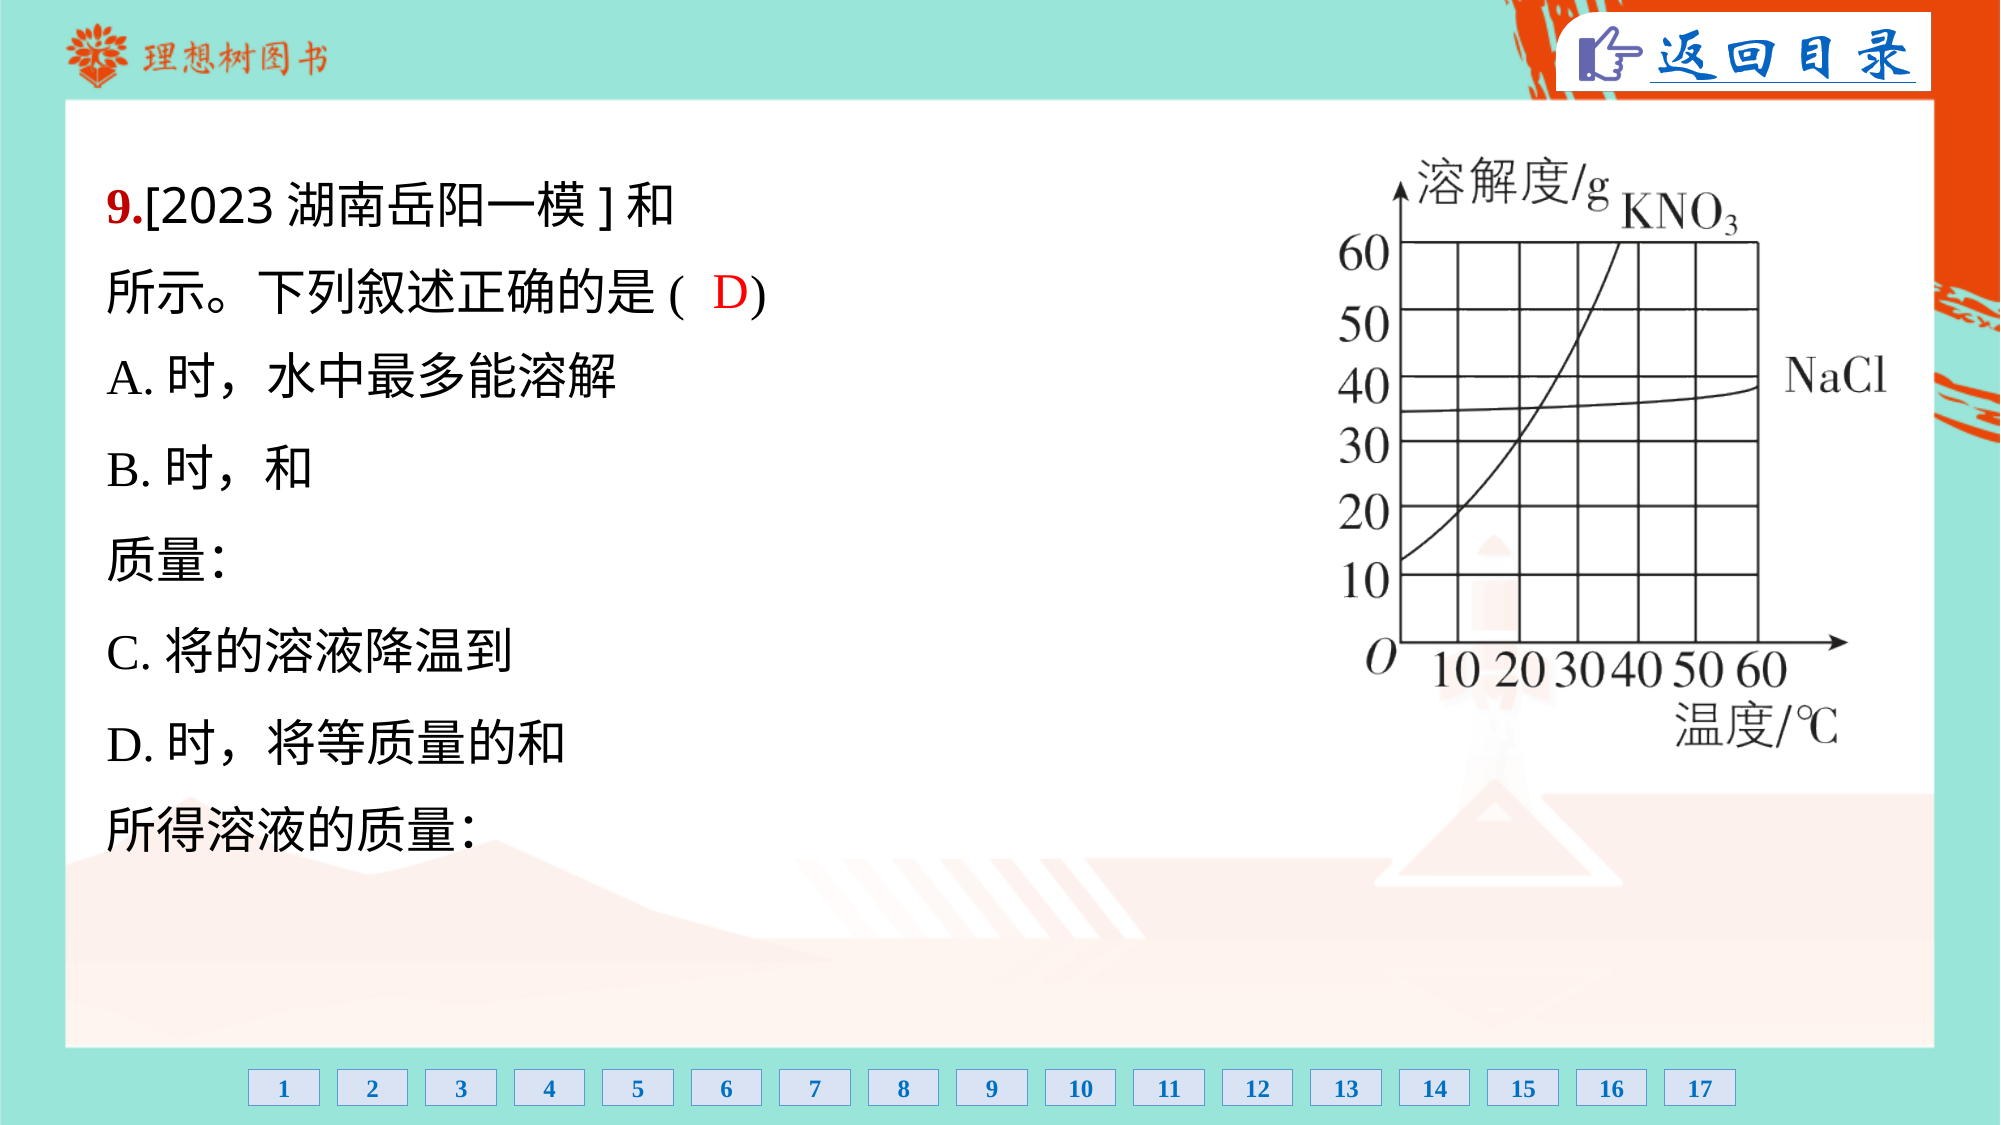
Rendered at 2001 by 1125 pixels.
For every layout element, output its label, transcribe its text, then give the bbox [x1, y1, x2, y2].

picture [0, 0, 2000, 1125]
text_box D [694, 231, 767, 310]
